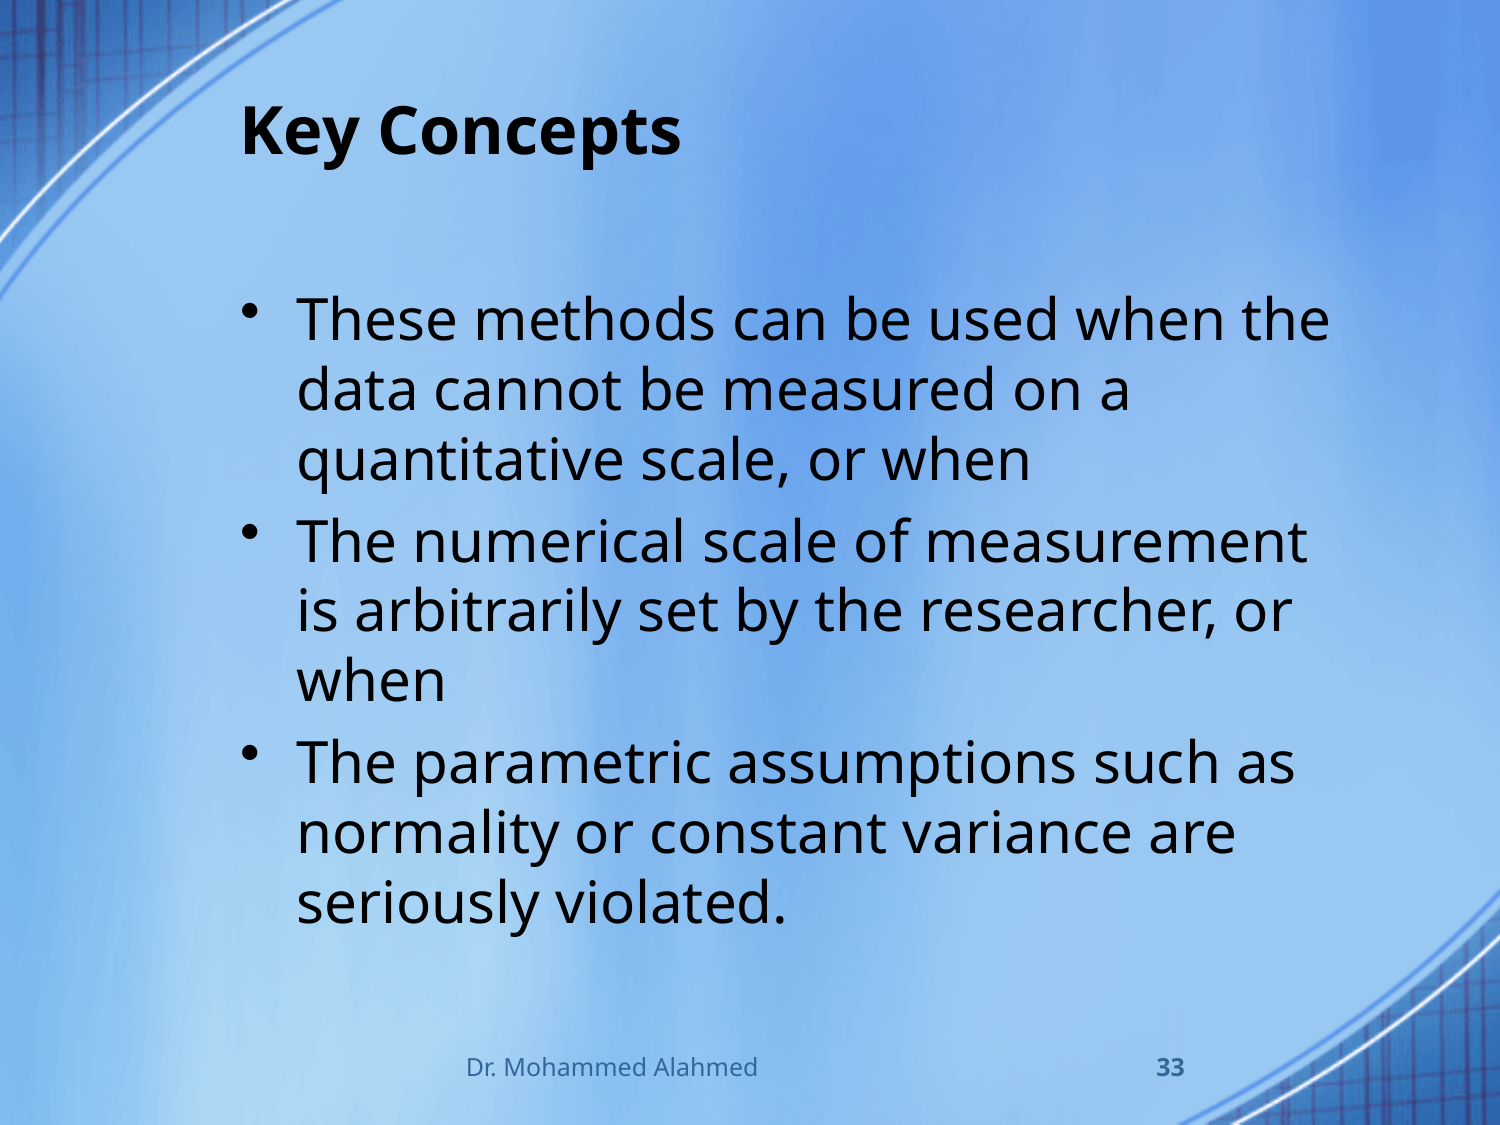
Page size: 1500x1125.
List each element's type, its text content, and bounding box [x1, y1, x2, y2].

title Key Concepts [224, 62, 1351, 176]
slide_number 33 [887, 1037, 1201, 1100]
footer Dr. Mohammed Alahmed [374, 1037, 851, 1100]
list These methods can be used when the data cannot be measured on a quantitative scale, or when The numerical scale of measurement is arbitrarily set by the researcher, or when The parametric assumptions such as normality or constant variance are seriously violated. [224, 274, 1351, 976]
picture [0, 0, 1500, 1125]
